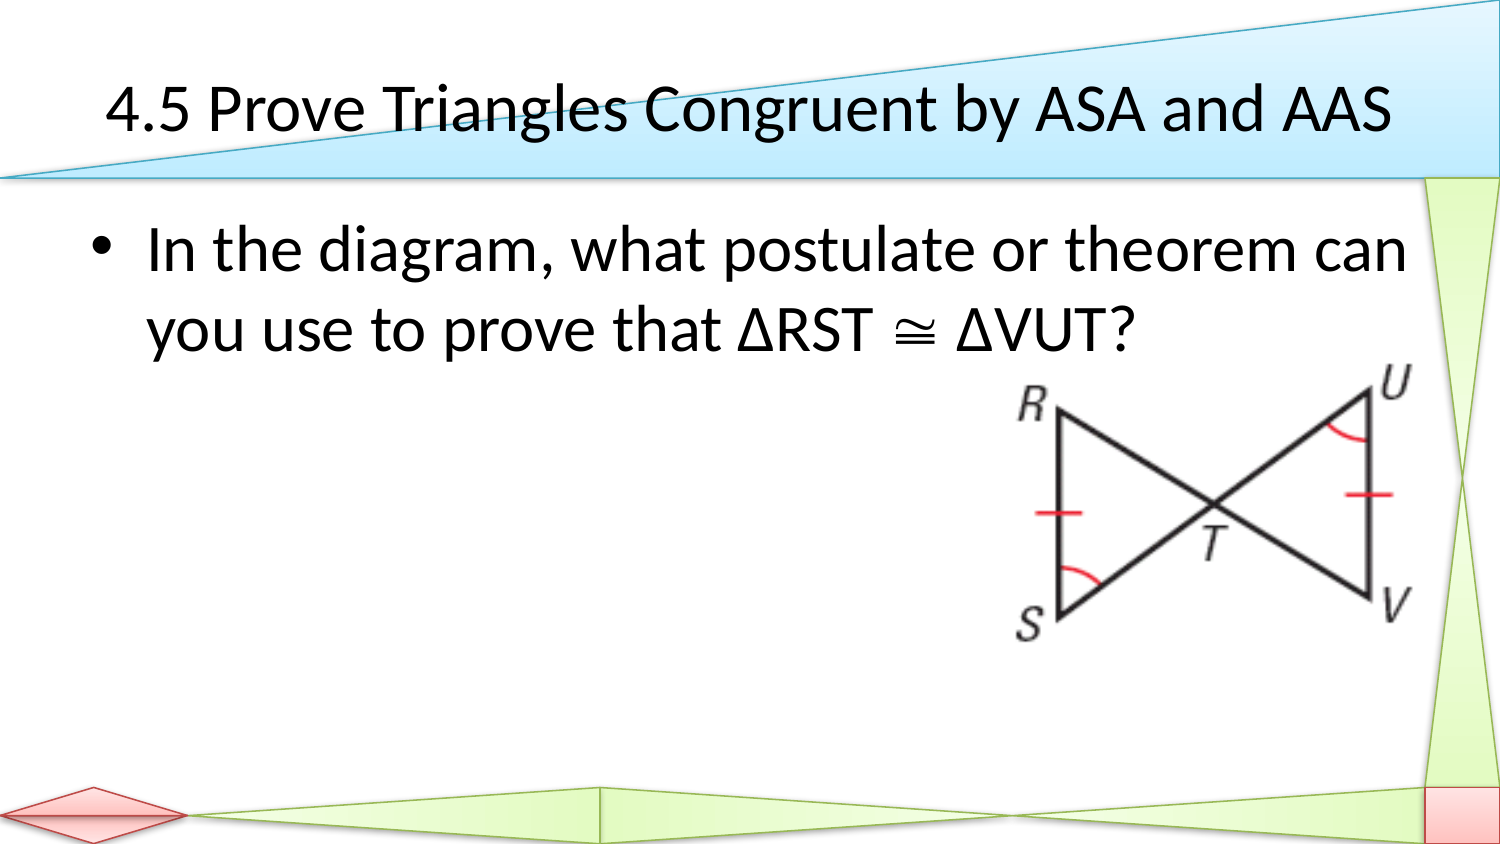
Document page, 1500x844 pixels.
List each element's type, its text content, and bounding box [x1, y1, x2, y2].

title 4.5 Prove Triangles Congruent by ASA and AAS [75, 33, 1425, 175]
picture [1012, 360, 1418, 647]
list In the diagram, what postulate or theorem can you use to prove that ΔRST  ΔVUT? [75, 196, 1425, 754]
